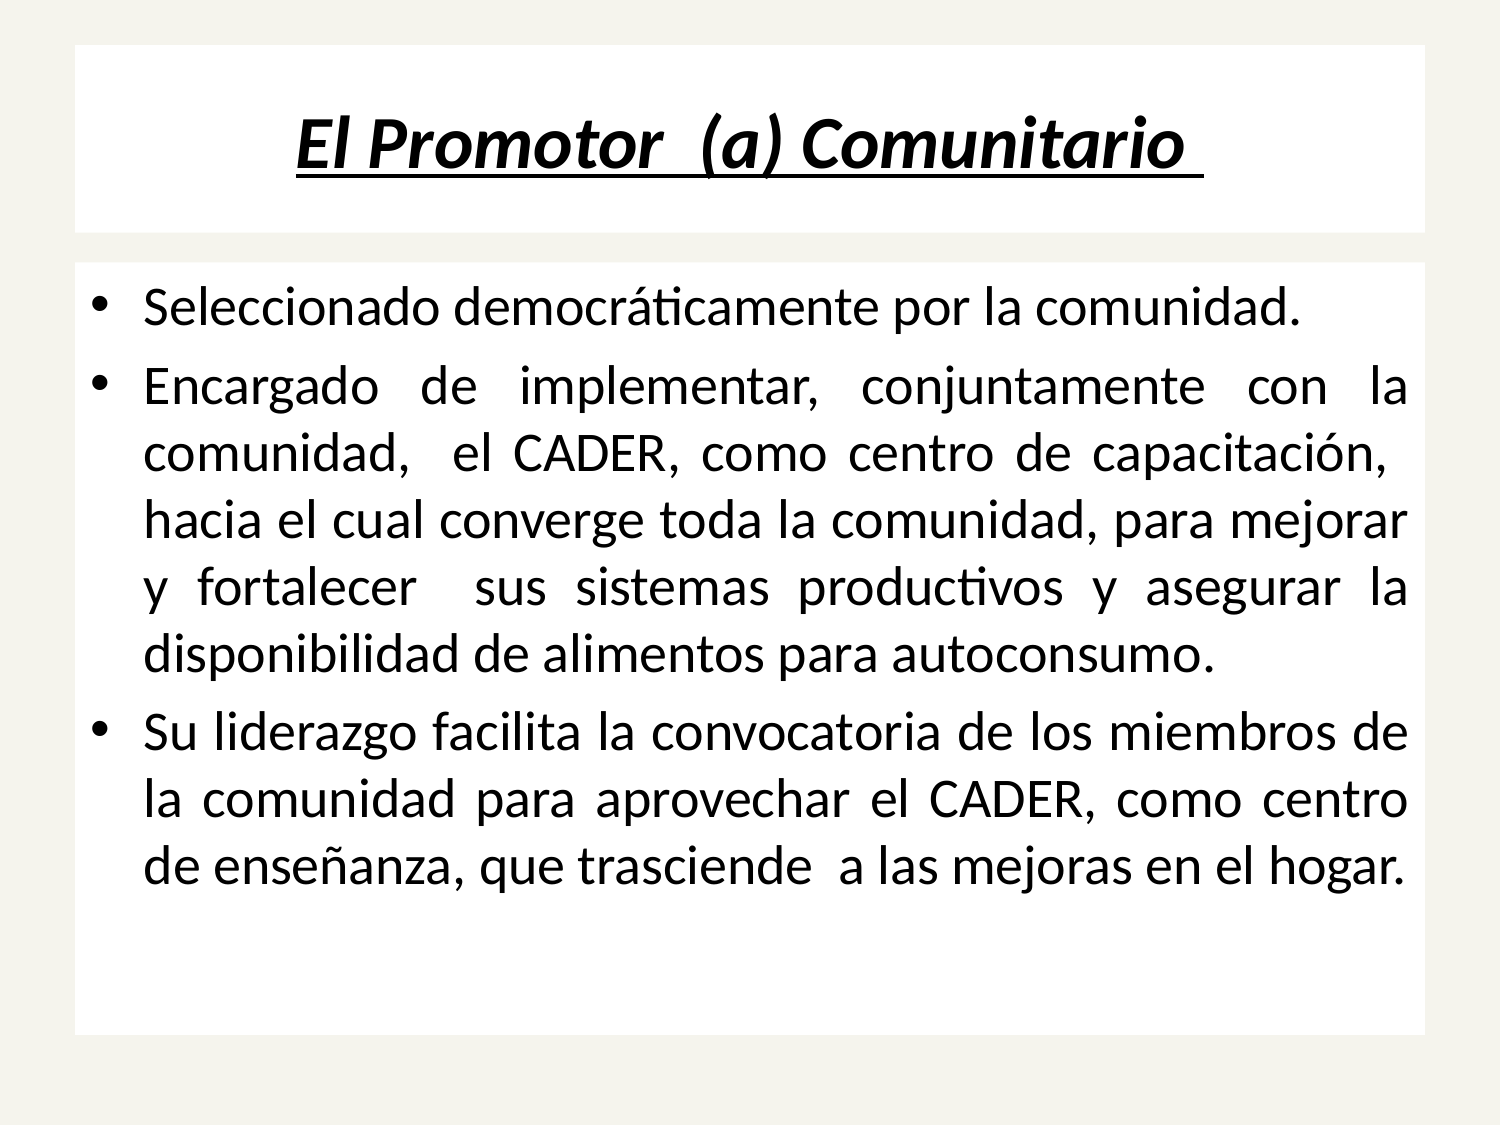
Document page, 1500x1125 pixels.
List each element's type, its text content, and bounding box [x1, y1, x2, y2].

list Seleccionado democráticamente por la comunidad. Encargado de implementar, conjuntamente con la comunidad, el CADER, como centro de capacitación, hacia el cual converge toda la comunidad, para mejorar y fortalecer sus sistemas productivos y asegurar la disponibilidad de alimentos para autoconsumo. Su liderazgo facilita la convocatoria de los miembros de la comunidad para aprovechar el CADER, como centro de enseñanza, que trasciende a las mejoras en el hogar. [75, 262, 1425, 1035]
title El Promotor (a) Comunitario [75, 45, 1425, 233]
